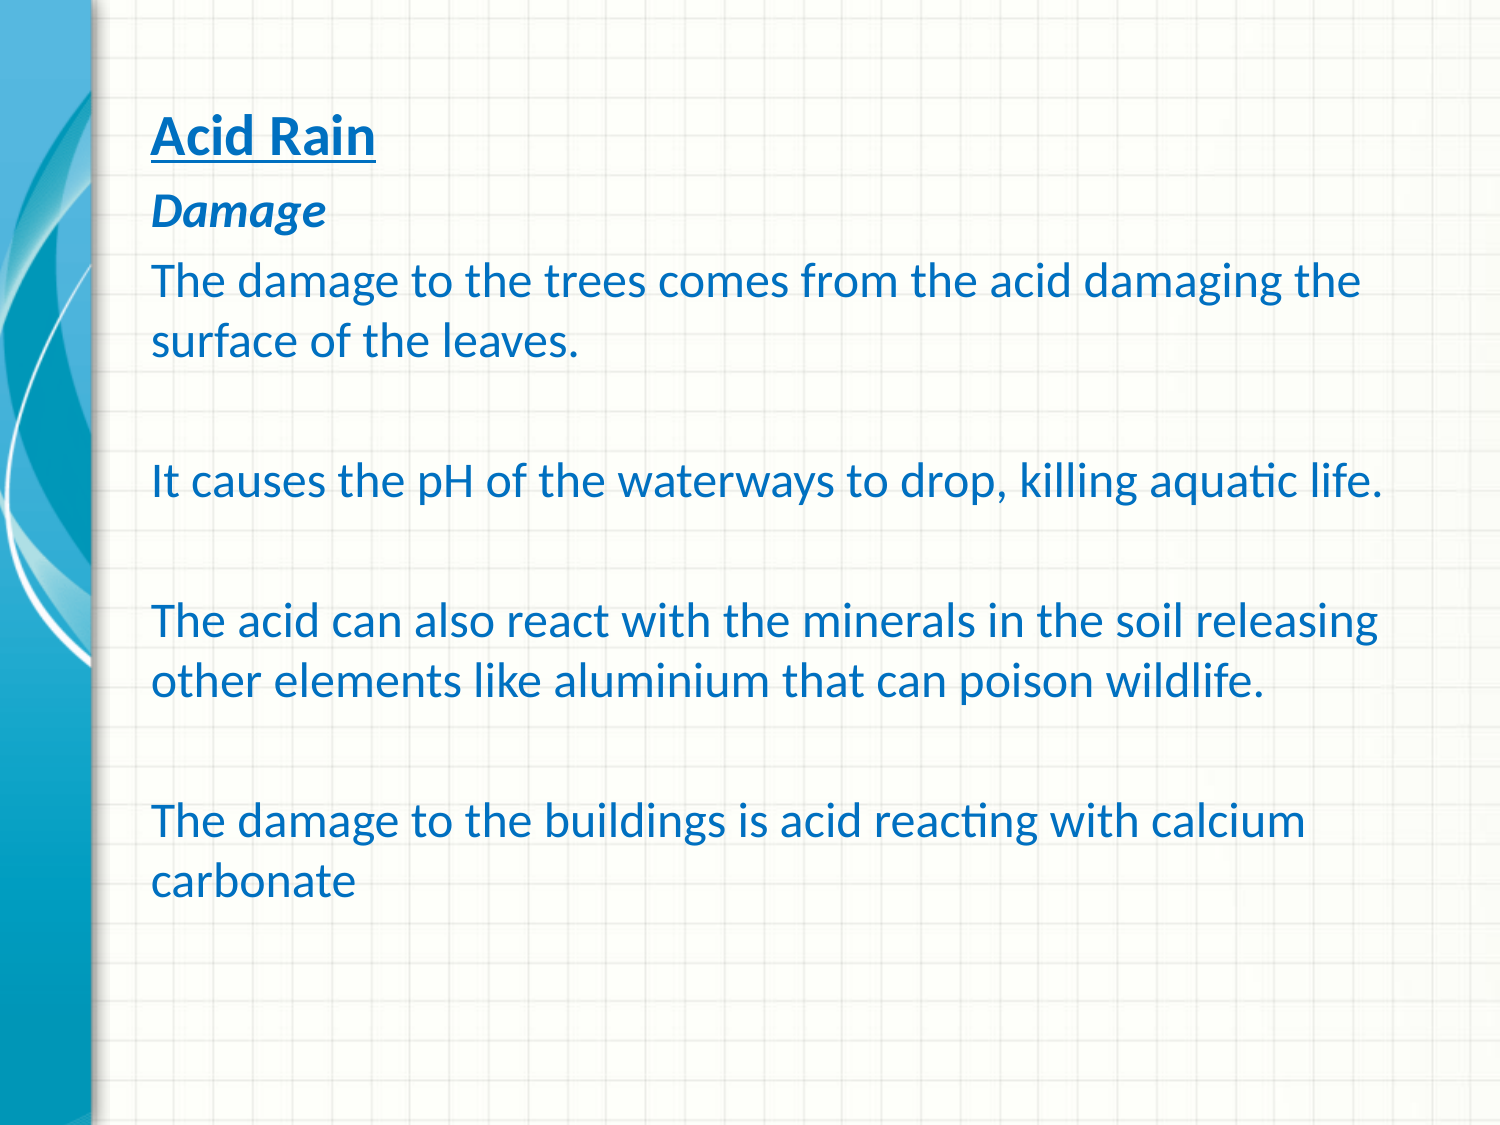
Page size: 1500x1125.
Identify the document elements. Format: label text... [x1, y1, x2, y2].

picture [0, 0, 1500, 1125]
text_box Acid Rain Damage The damage to the trees comes from the acid damaging the surface of the leaves. It causes the pH of the waterways to drop, killing aquatic life. The acid can also react with the minerals in the soil releasing other elements like aluminium that can poison wildlife. The damage to the buildings is acid reacting with calcium carbonate [135, 89, 1436, 1035]
